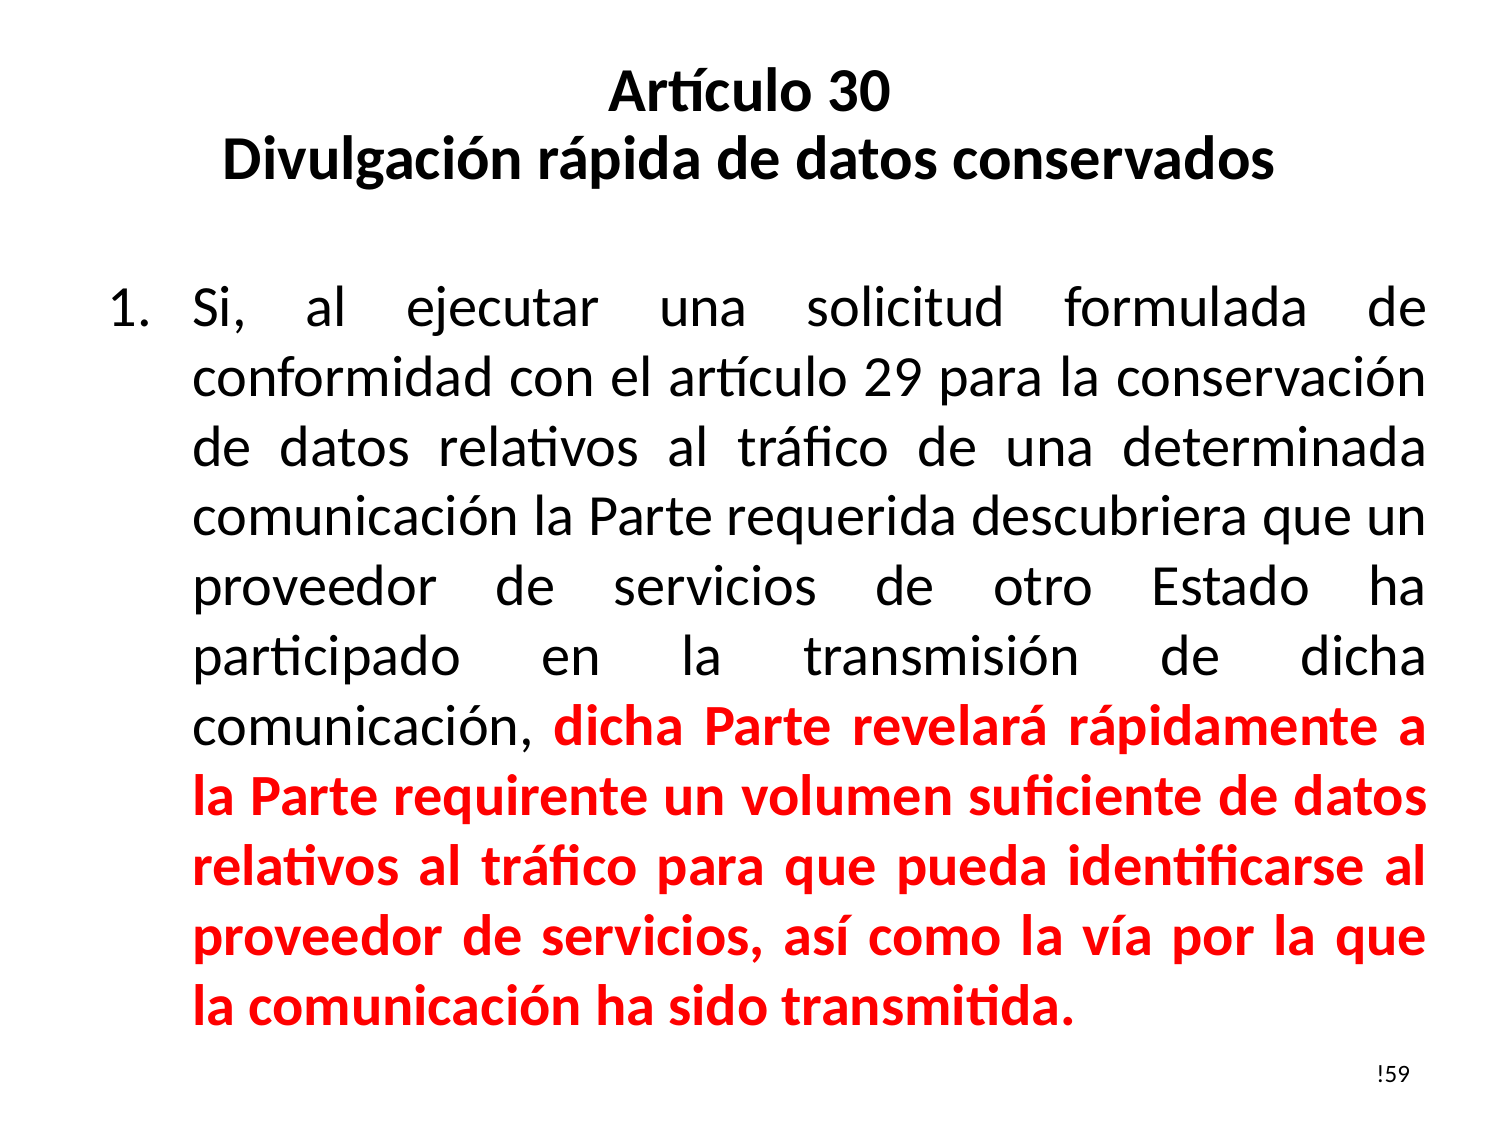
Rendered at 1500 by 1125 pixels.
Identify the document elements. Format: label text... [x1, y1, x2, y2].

title Artículo 30 Divulgación rápida de datos conservados [75, 45, 1425, 206]
list Si, al ejecutar una solicitud formulada de conformidad con el artículo 29 para la conservación de datos relativos al tráfico de una determinada comunicación la Parte requerida descubriera que un proveedor de servicios de otro Estado ha participado en la transmisión de dicha comunicación, dicha Parte revelará rápidamente a la Parte requirente un volumen suficiente de datos relativos al tráfico para que pueda identificarse al proveedor de servicios, así como la vía por la que la comunicación ha sido transmitida. [92, 260, 1443, 1005]
slide_number !59 [1074, 1042, 1425, 1103]
